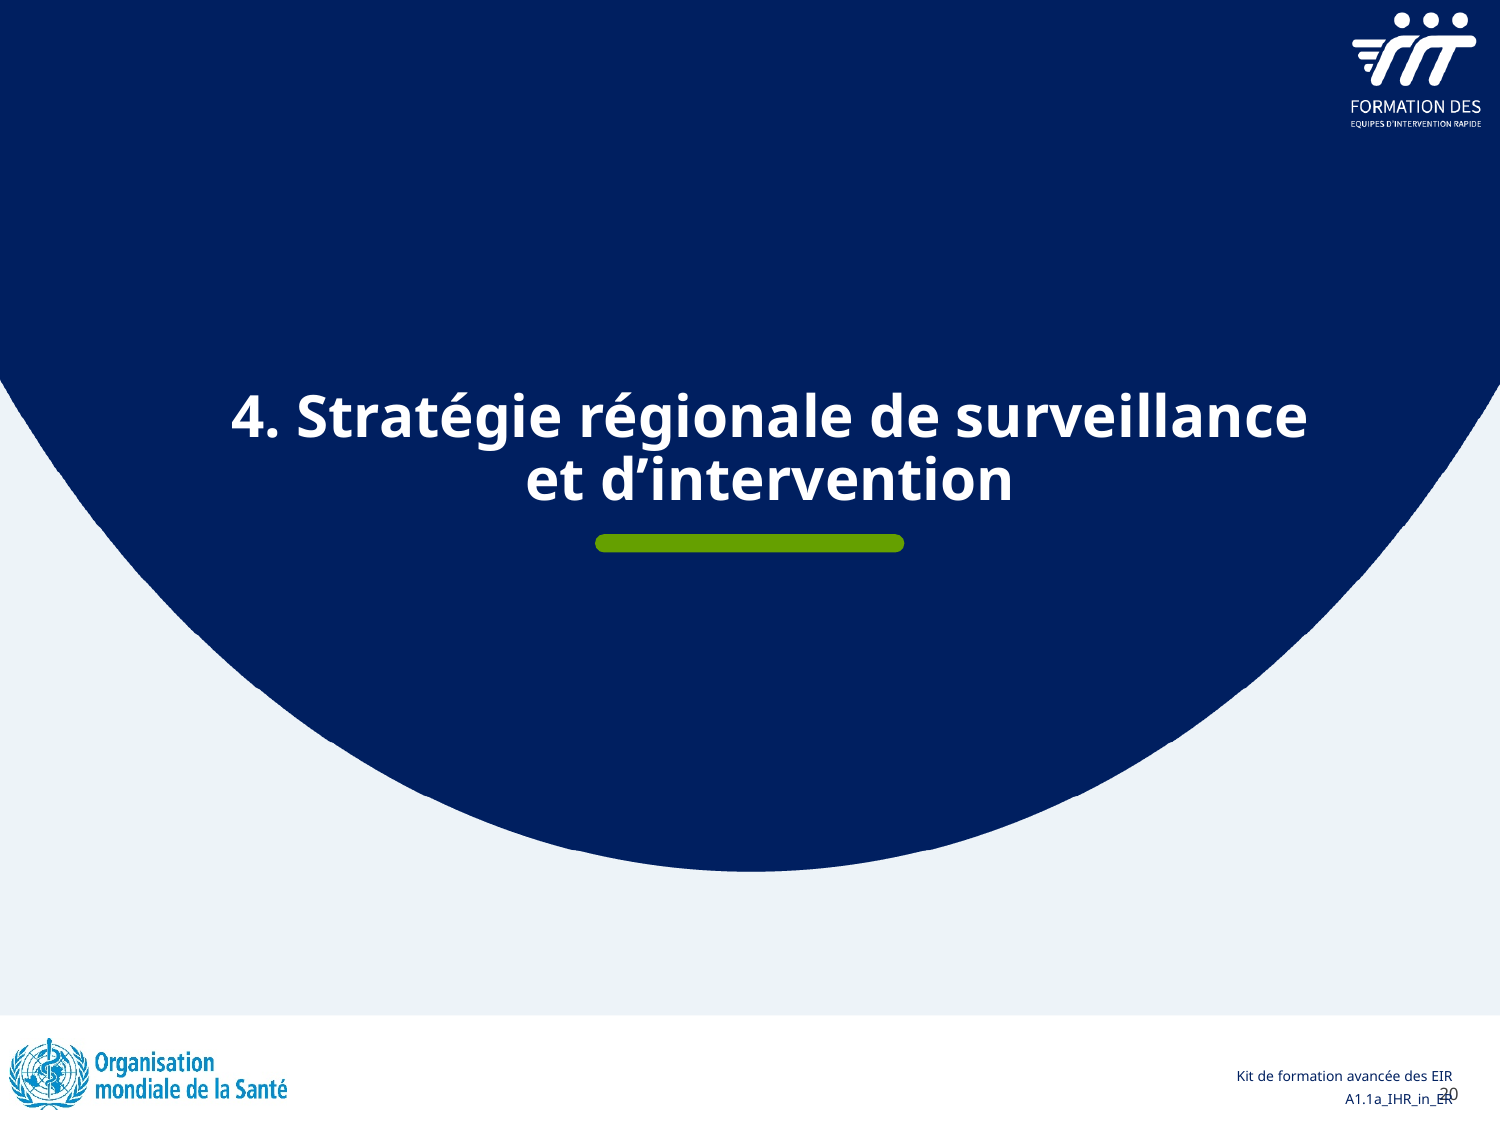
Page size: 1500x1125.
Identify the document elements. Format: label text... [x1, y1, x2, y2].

picture [0, 0, 1500, 904]
list 4. Stratégie régionale de surveillance et d’intervention [71, 322, 1469, 631]
picture [50, 1051, 56, 1060]
picture [9, 1038, 287, 1110]
